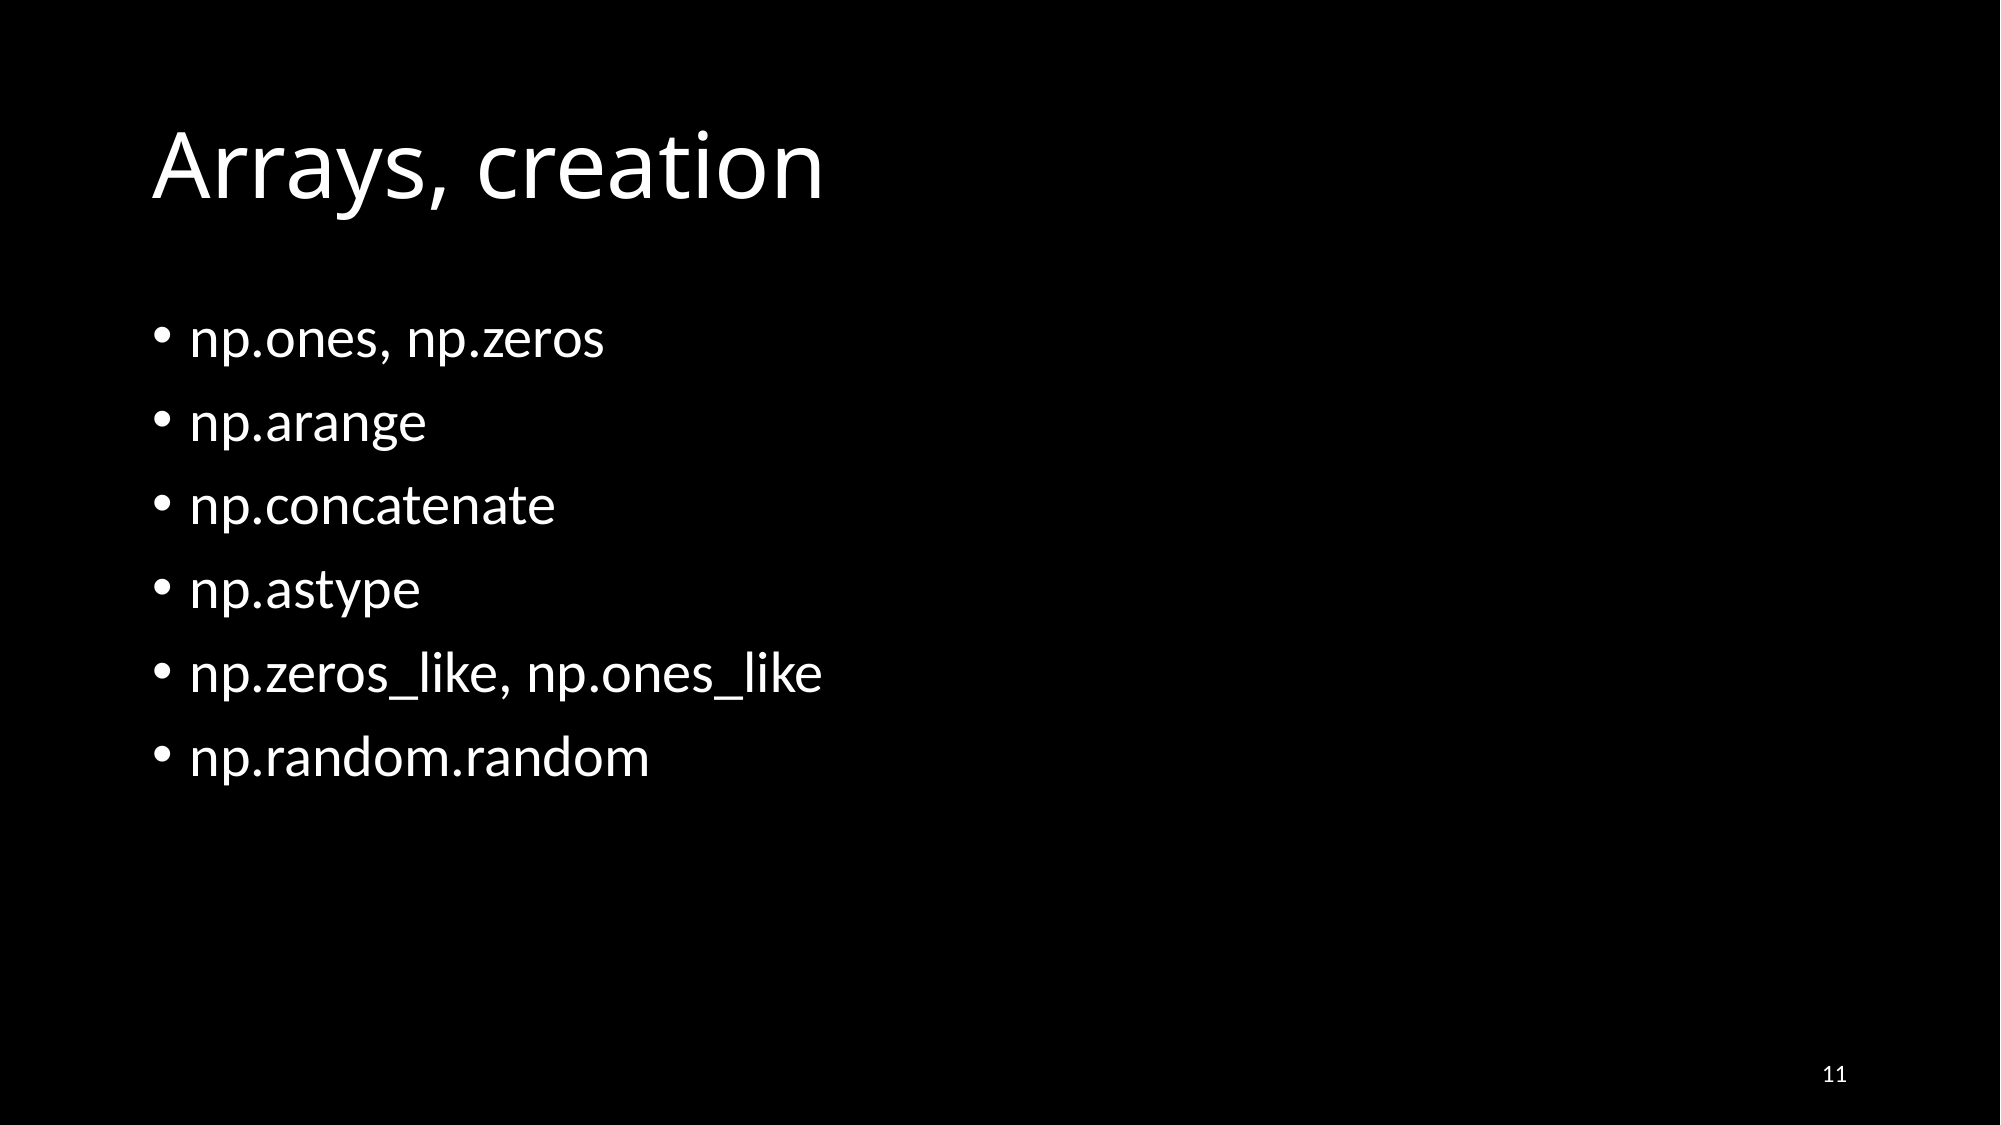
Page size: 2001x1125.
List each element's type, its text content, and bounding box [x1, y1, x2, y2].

title Arrays, creation [137, 59, 1863, 278]
list np.ones, np.zeros np.arange np.concatenate np.astype np.zeros_like, np.ones_like np.random.random [137, 299, 988, 1014]
slide_number 11 [1412, 1042, 1863, 1103]
